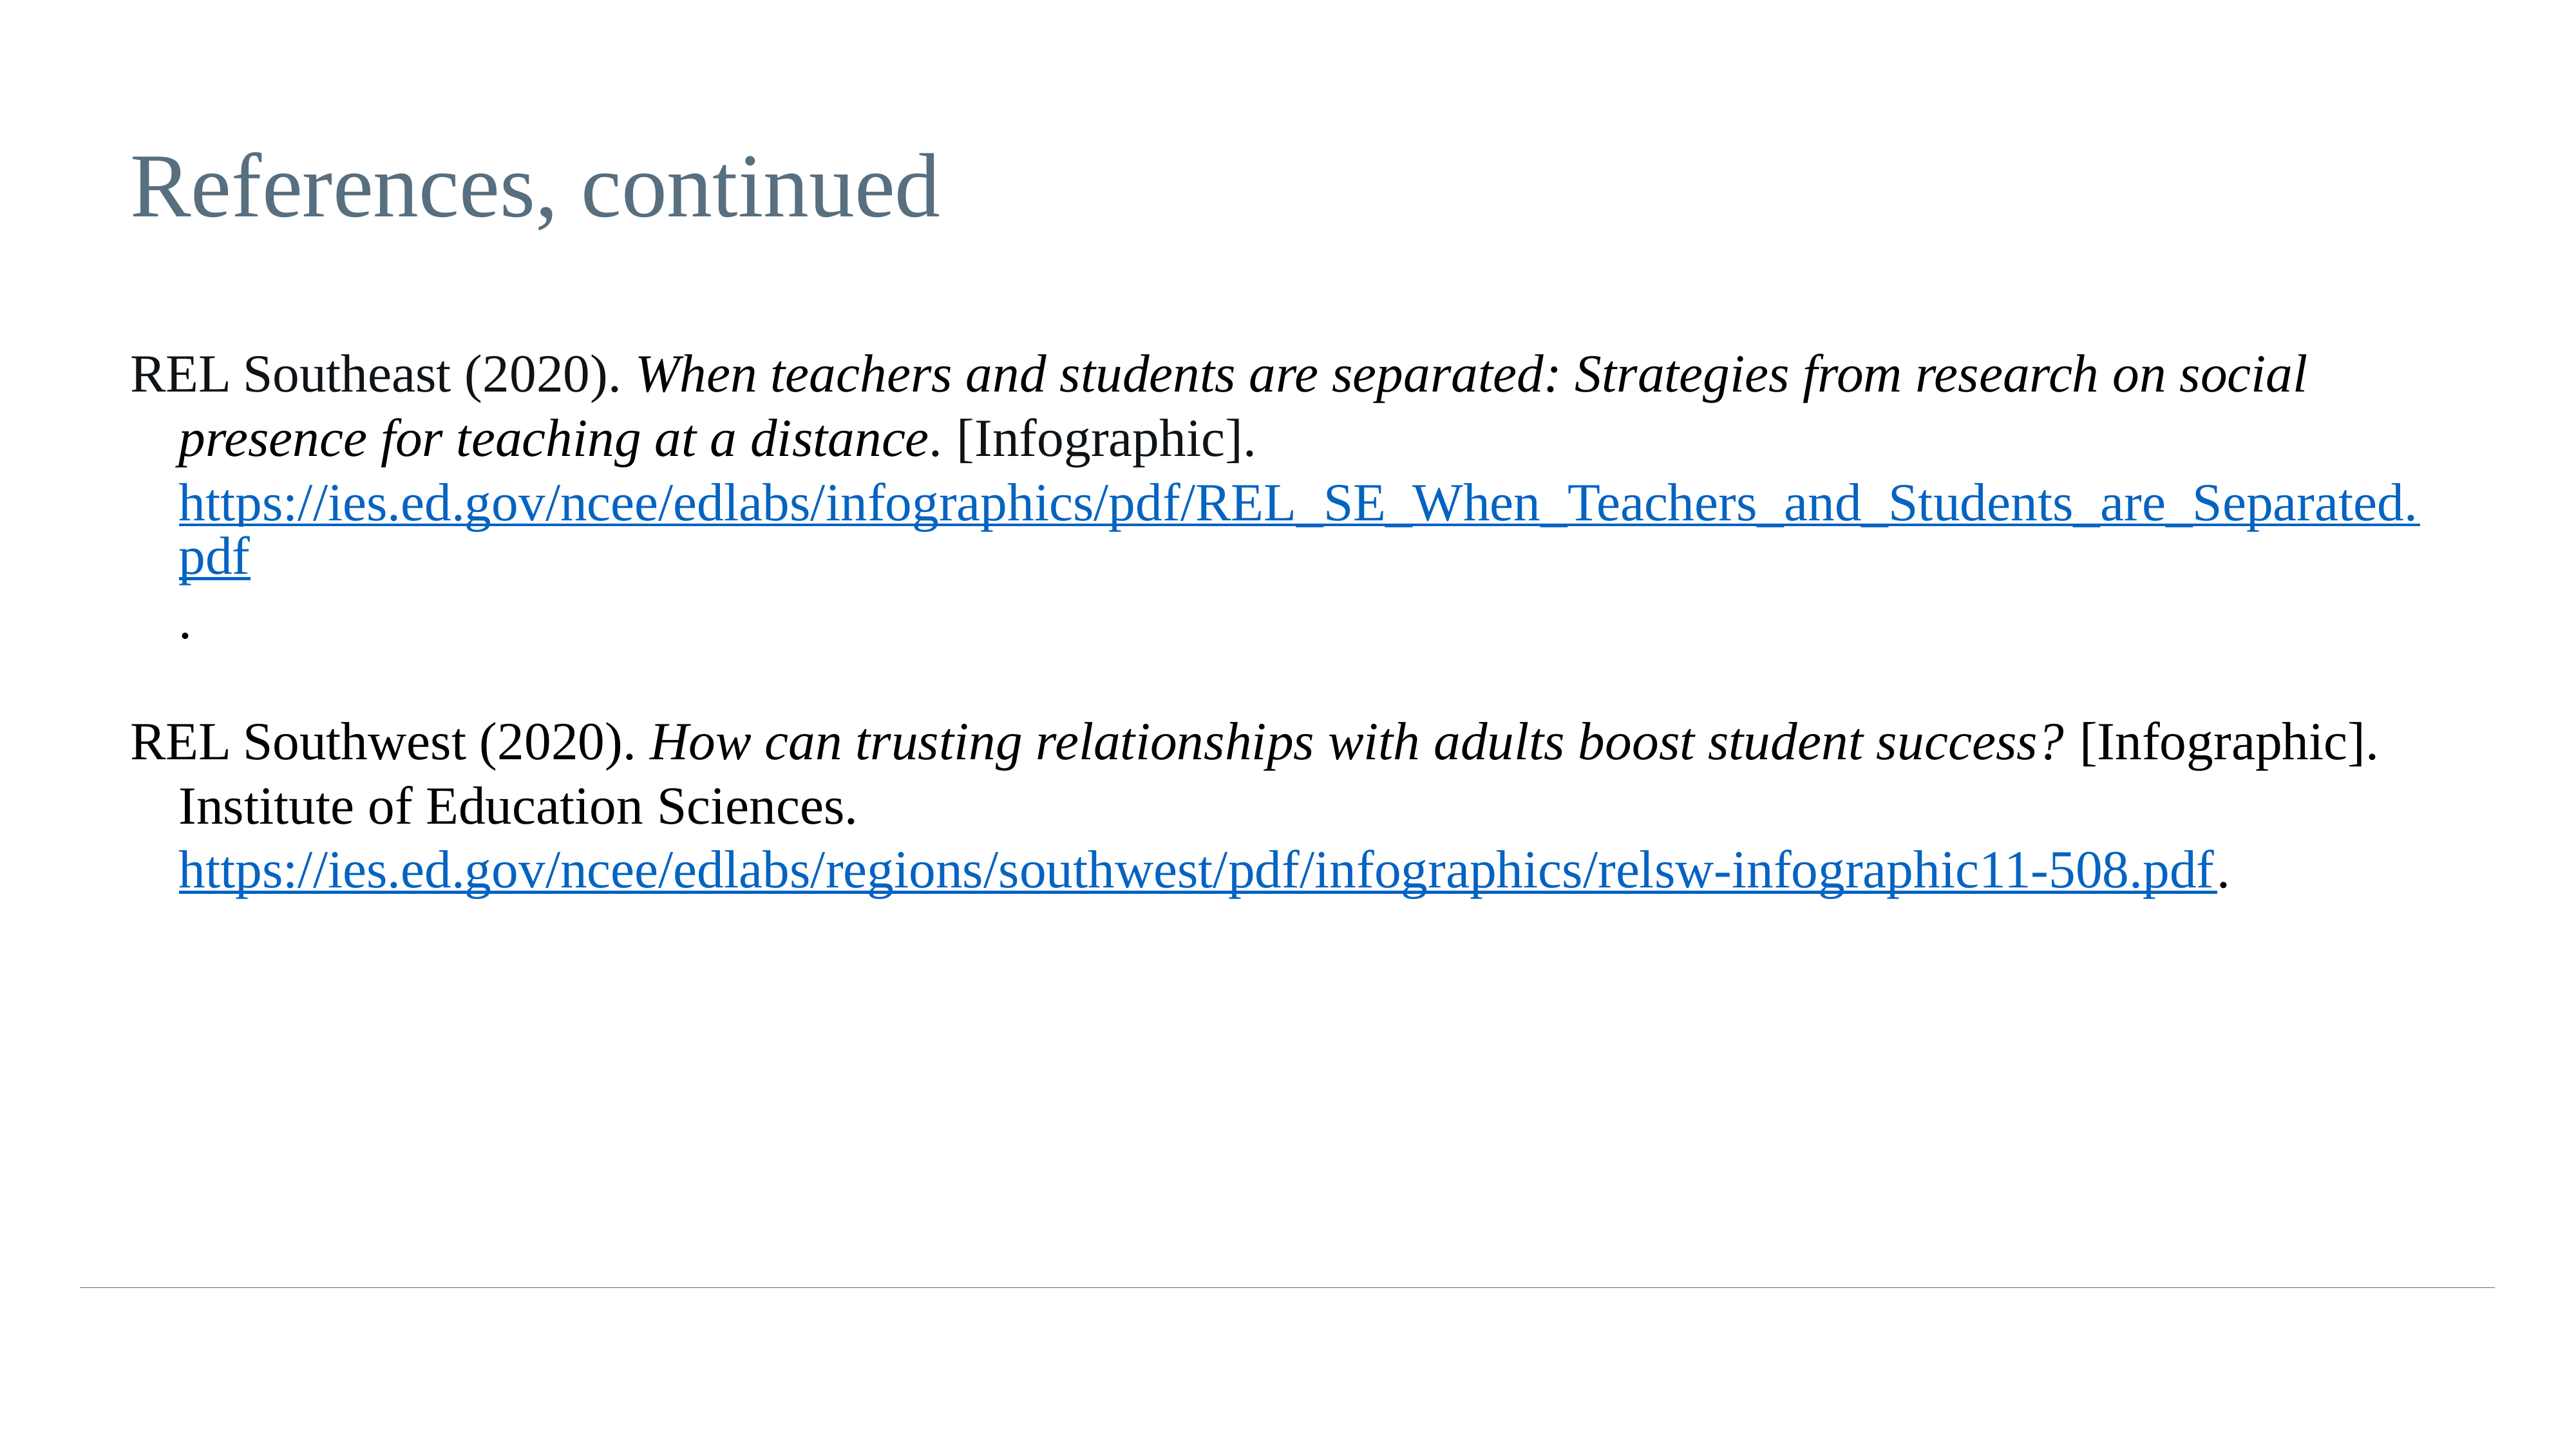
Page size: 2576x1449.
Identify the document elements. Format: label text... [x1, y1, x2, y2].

list REL Southeast (2020). When teachers and students are separated: Strategies from research on social presence for teaching at a distance. [Infographic]. https://ies.ed.gov/ncee/edlabs/infographics/pdf/REL_SE_When_Teachers_and_Students_are_Separated.pdf. REL Southwest (2020). How can trusting relationships with adults boost student success? [Infographic]. Institute of Education Sciences. https://ies.ed.gov/ncee/edlabs/regions/southwest/pdf/infographics/relsw-infographic11-508.pdf. [120, 333, 2456, 1137]
title References, continued-2 [120, 120, 2456, 249]
